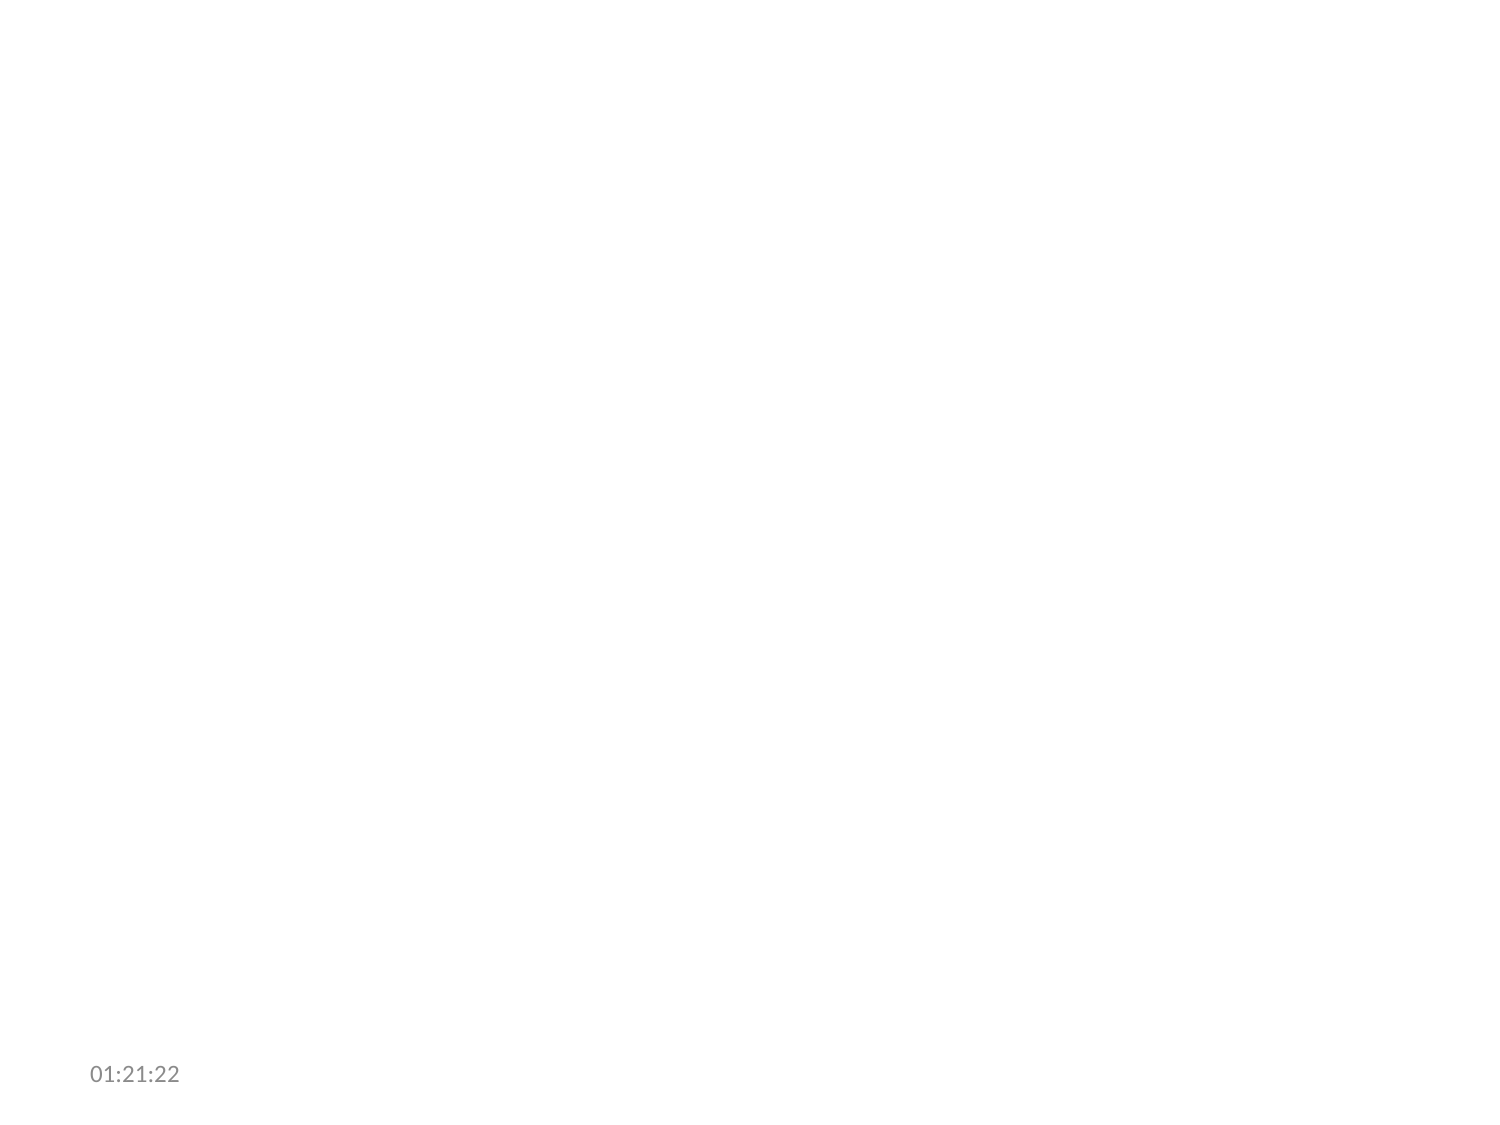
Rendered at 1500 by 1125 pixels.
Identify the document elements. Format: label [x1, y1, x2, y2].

slide_number [75, 1042, 425, 1103]
